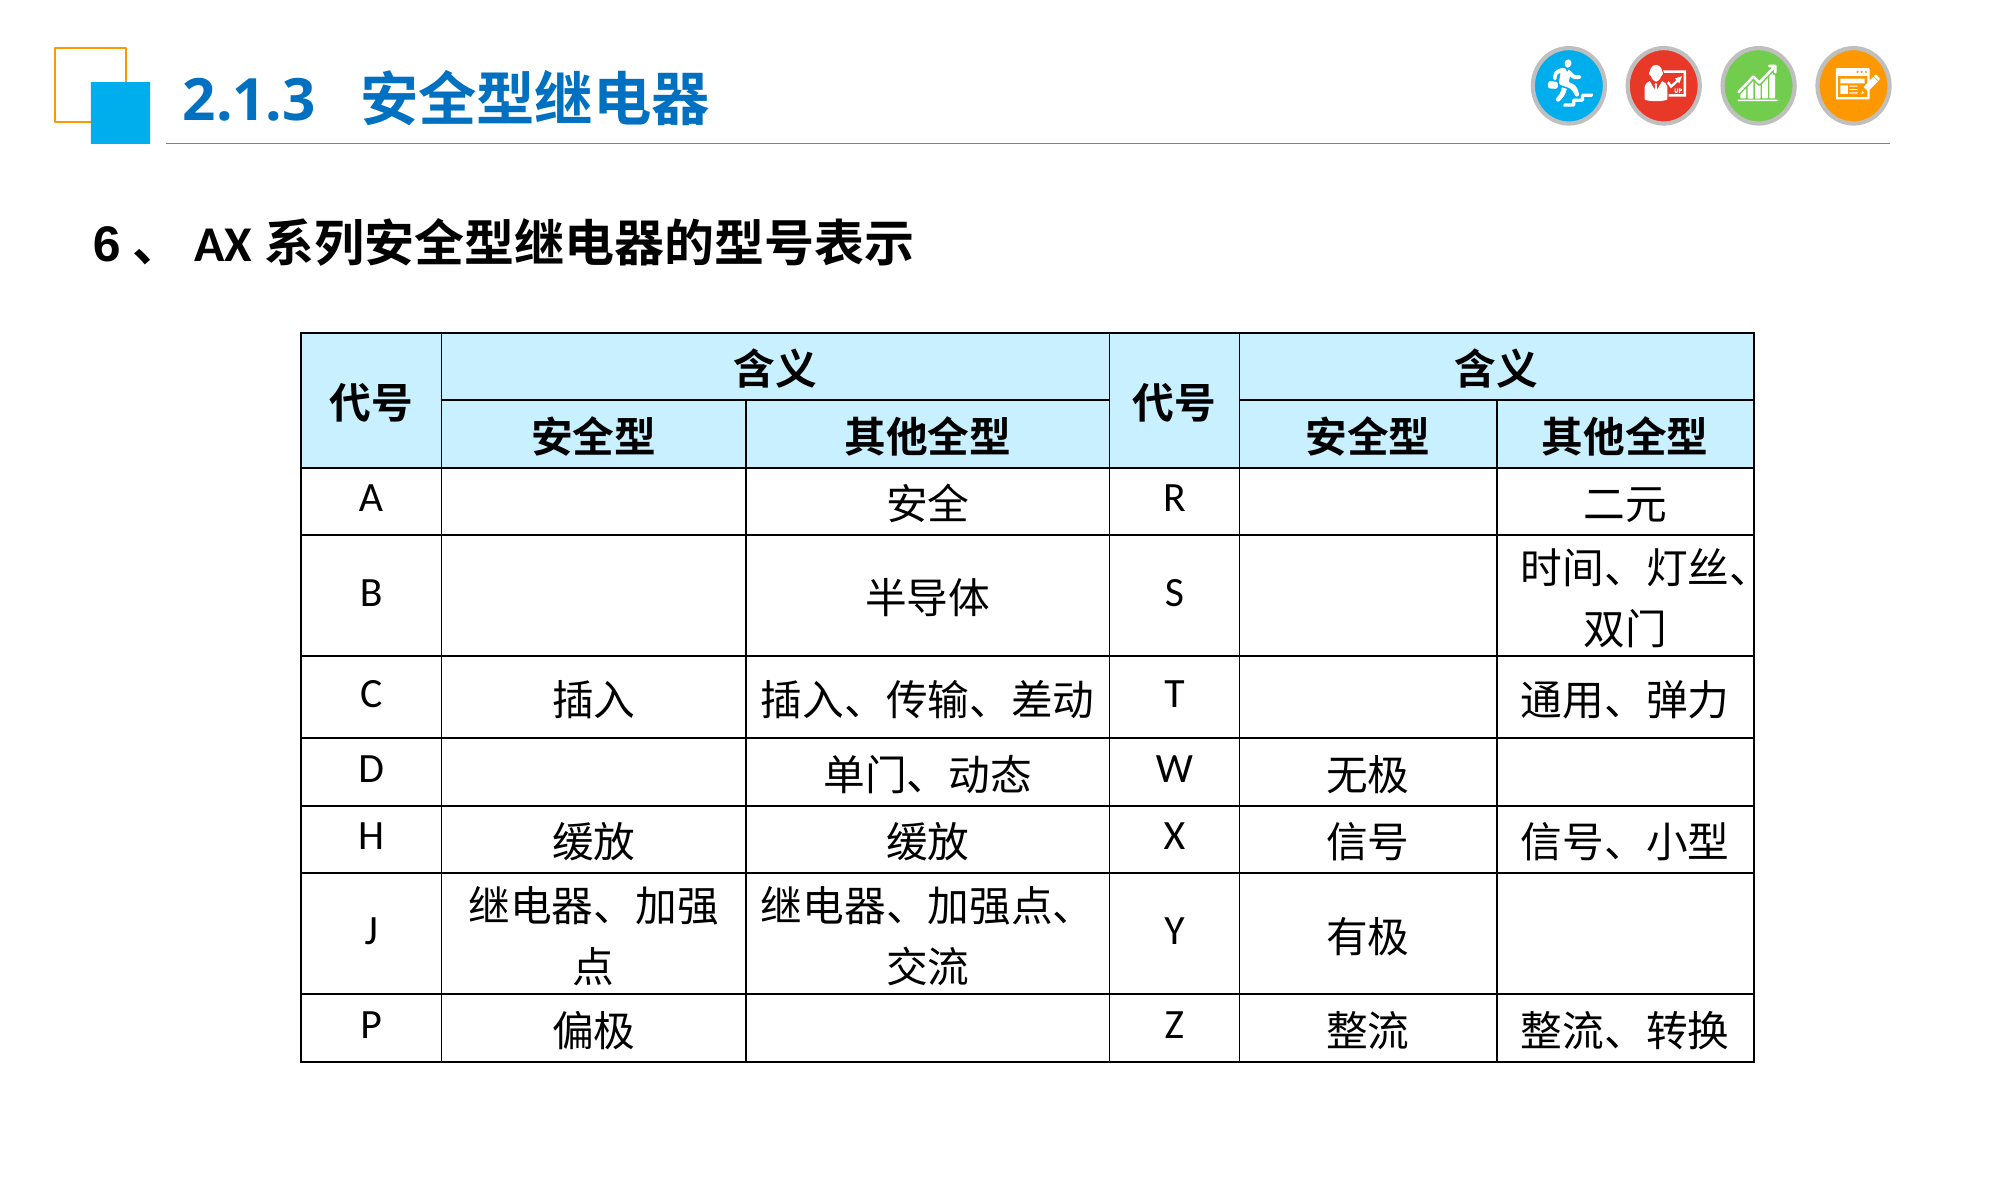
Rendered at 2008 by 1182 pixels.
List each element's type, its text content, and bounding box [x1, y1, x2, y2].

table_cell [747, 995, 1109, 1061]
table_header 含义 [442, 334, 1109, 399]
table_cell P [302, 995, 441, 1061]
table_cell 整流、转换 [1498, 995, 1753, 1061]
table_cell 安全型 [442, 401, 745, 467]
table_cell X [1110, 807, 1239, 872]
table_cell 整流 [1240, 995, 1496, 1061]
table_cell 通用、弹力 [1498, 657, 1753, 737]
table_cell 偏极 [442, 995, 745, 1061]
table_cell D [302, 739, 441, 805]
table_header 含义 [1240, 334, 1753, 399]
table_cell 插入、传输、差动 [747, 657, 1109, 737]
table_cell [1240, 657, 1496, 737]
table_cell [1498, 874, 1753, 993]
table_cell C [302, 657, 441, 737]
table_header 代号 [302, 334, 441, 467]
table_cell [442, 739, 745, 805]
table_cell S [1110, 536, 1239, 655]
table_cell 其他全型 [1498, 401, 1753, 467]
table_cell 安全 [747, 469, 1109, 534]
table_cell 插入 [442, 657, 745, 737]
table_cell [442, 469, 745, 534]
table_cell Y [1110, 874, 1239, 993]
table_cell [1498, 739, 1753, 805]
table_cell W [1110, 739, 1239, 805]
table_header 代号 [1110, 334, 1239, 467]
text_box 2.1.3 安全型继电器 [162, 51, 731, 142]
table_cell J [302, 874, 441, 993]
table_cell 二元 [1498, 469, 1753, 534]
table_cell 单门、动态 [747, 739, 1109, 805]
table_cell 半导体 [747, 536, 1109, 655]
table_cell [442, 536, 745, 655]
table_cell Z [1110, 995, 1239, 1061]
table_cell T [1110, 657, 1239, 737]
table_cell H [302, 807, 441, 872]
table_cell R [1110, 469, 1239, 534]
table_cell 有极 [1240, 874, 1496, 993]
table_cell 缓放 [747, 807, 1109, 872]
table_cell [1240, 536, 1496, 655]
table_cell 无极 [1240, 739, 1496, 805]
text_box 6、AX系列安全型继电器的型号表示 [78, 203, 1379, 279]
table_cell 信号、小型 [1498, 807, 1753, 872]
table_cell B [302, 536, 441, 655]
table_cell 信号 [1240, 807, 1496, 872]
table_cell [1240, 469, 1496, 534]
table_cell 安全型 [1240, 401, 1496, 467]
table_cell A [302, 469, 441, 534]
table_cell 缓放 [442, 807, 745, 872]
table_cell 继电器、加强点 [442, 874, 745, 993]
table_cell 继电器、加强点、交流 [747, 874, 1109, 993]
table_cell 时间、灯丝、双门 [1498, 536, 1753, 655]
table_cell 其他全型 [747, 401, 1109, 467]
